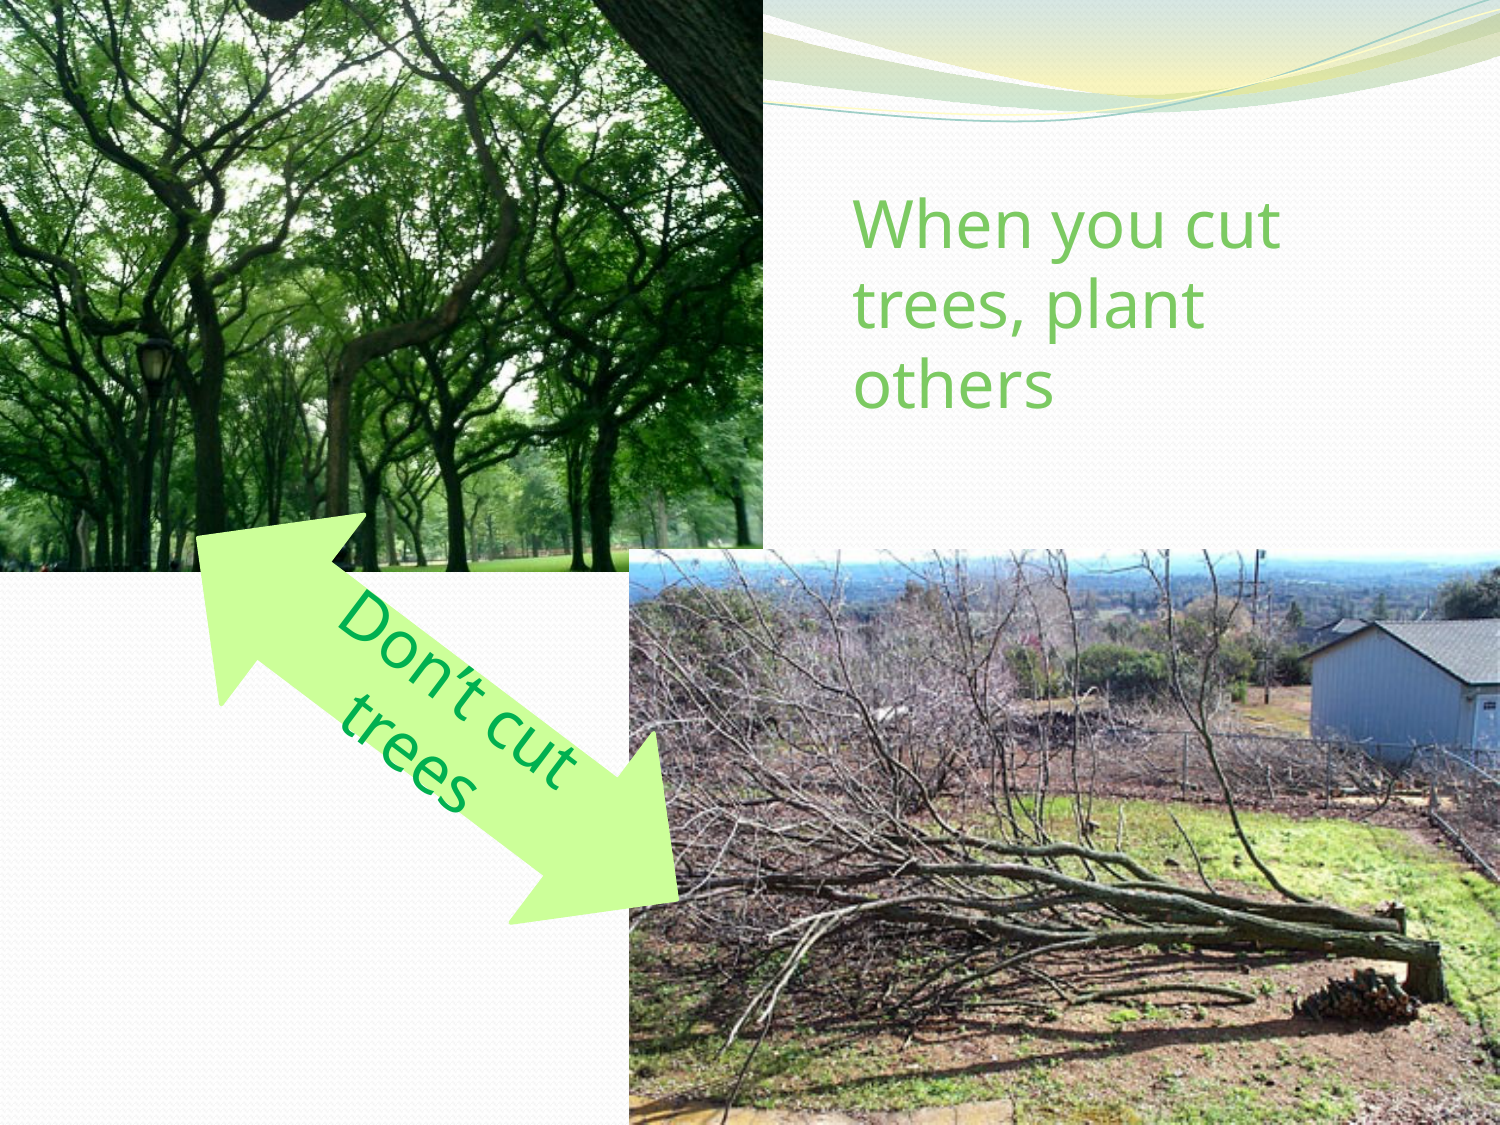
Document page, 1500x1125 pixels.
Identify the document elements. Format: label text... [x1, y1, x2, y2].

picture [0, 0, 1500, 1125]
text_box When you cut trees, plant others [837, 174, 1400, 430]
text_box Don’t cut trees [202, 585, 622, 925]
